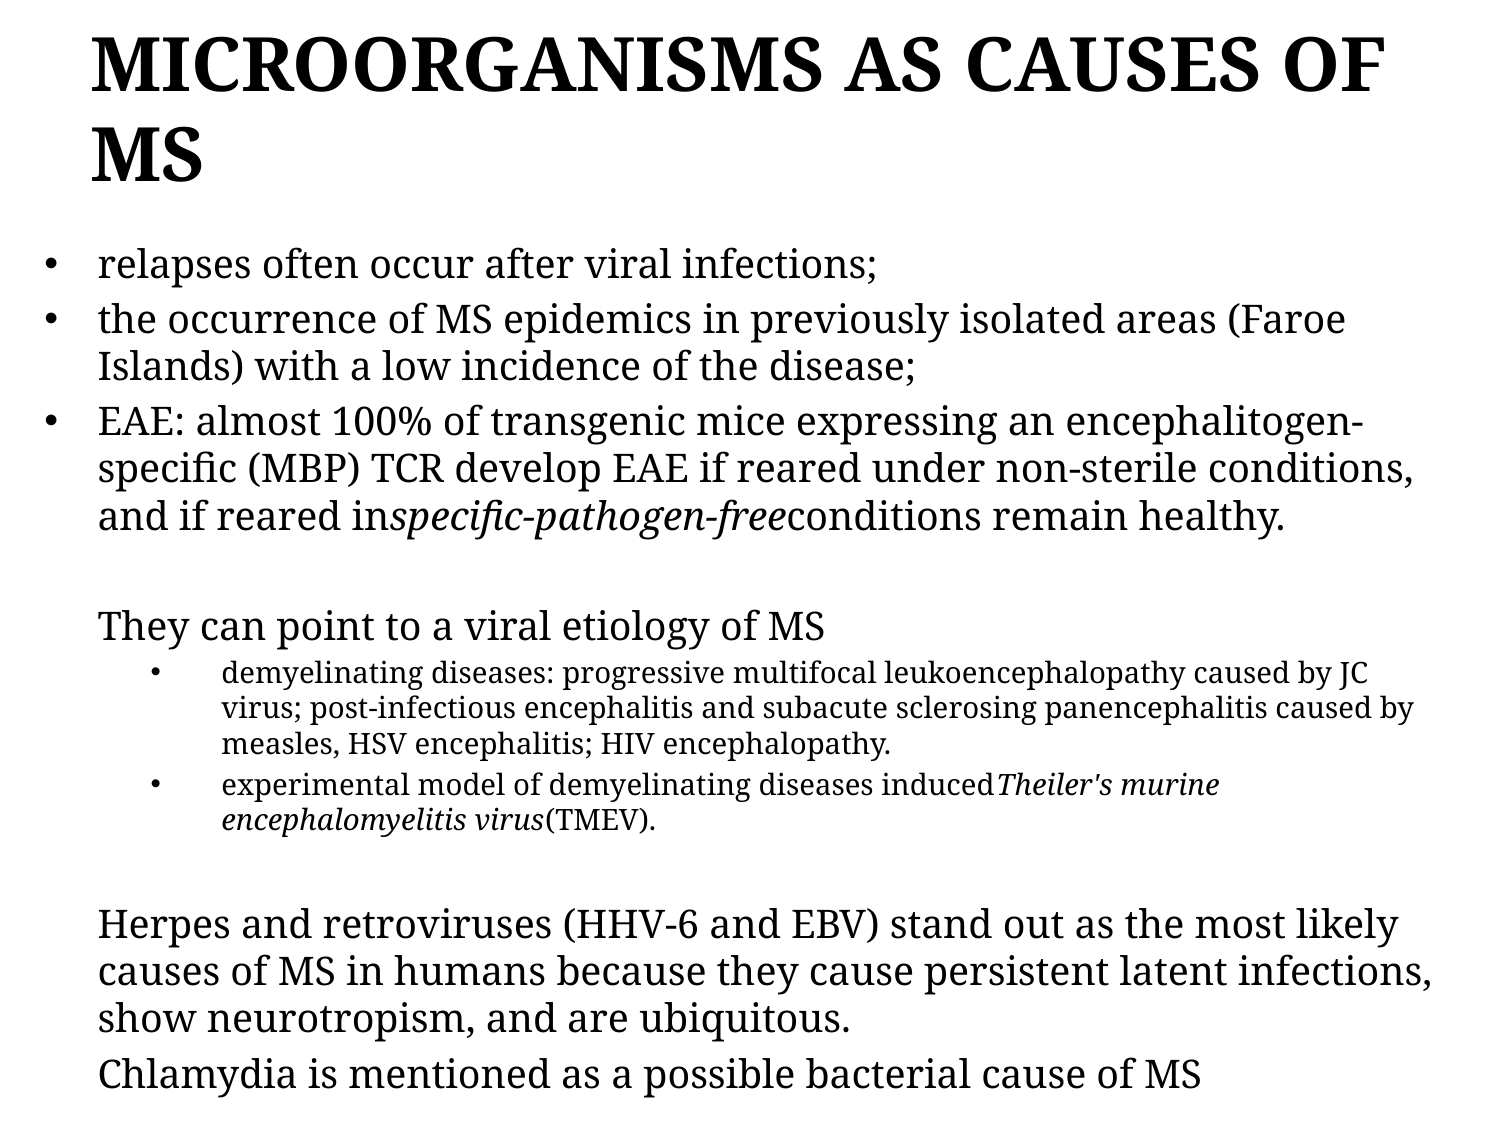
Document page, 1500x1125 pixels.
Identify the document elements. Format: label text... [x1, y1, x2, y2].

title MICROORGANISMS AS CAUSES OF MS [75, 19, 1425, 194]
list relapses often occur after viral infections; the occurrence of MS epidemics in previously isolated areas (Faroe Islands) with a low incidence of the disease; EAE: almost 100% of transgenic mice expressing an encephalitogen-specific (MBP) TCR develop EAE if reared under non-sterile conditions, and if reared inspecific-pathogen-freeconditions remain healthy. They can point to a viral etiology of MS demyelinating diseases: progressive multifocal leukoencephalopathy caused by JC virus; post-infectious encephalitis and subacute sclerosing panencephalitis caused by measles, HSV encephalitis; HIV encephalopathy. experimental model of demyelinating diseases inducedTheiler's murine encephalomyelitis virus(TMEV). Herpes and retroviruses (HHV-6 and EBV) stand out as the most likely causes of MS in humans because they cause persistent latent infections, show neurotropism, and are ubiquitous. Chlamydia is mentioned as a possible bacterial cause of MS [29, 231, 1459, 1125]
